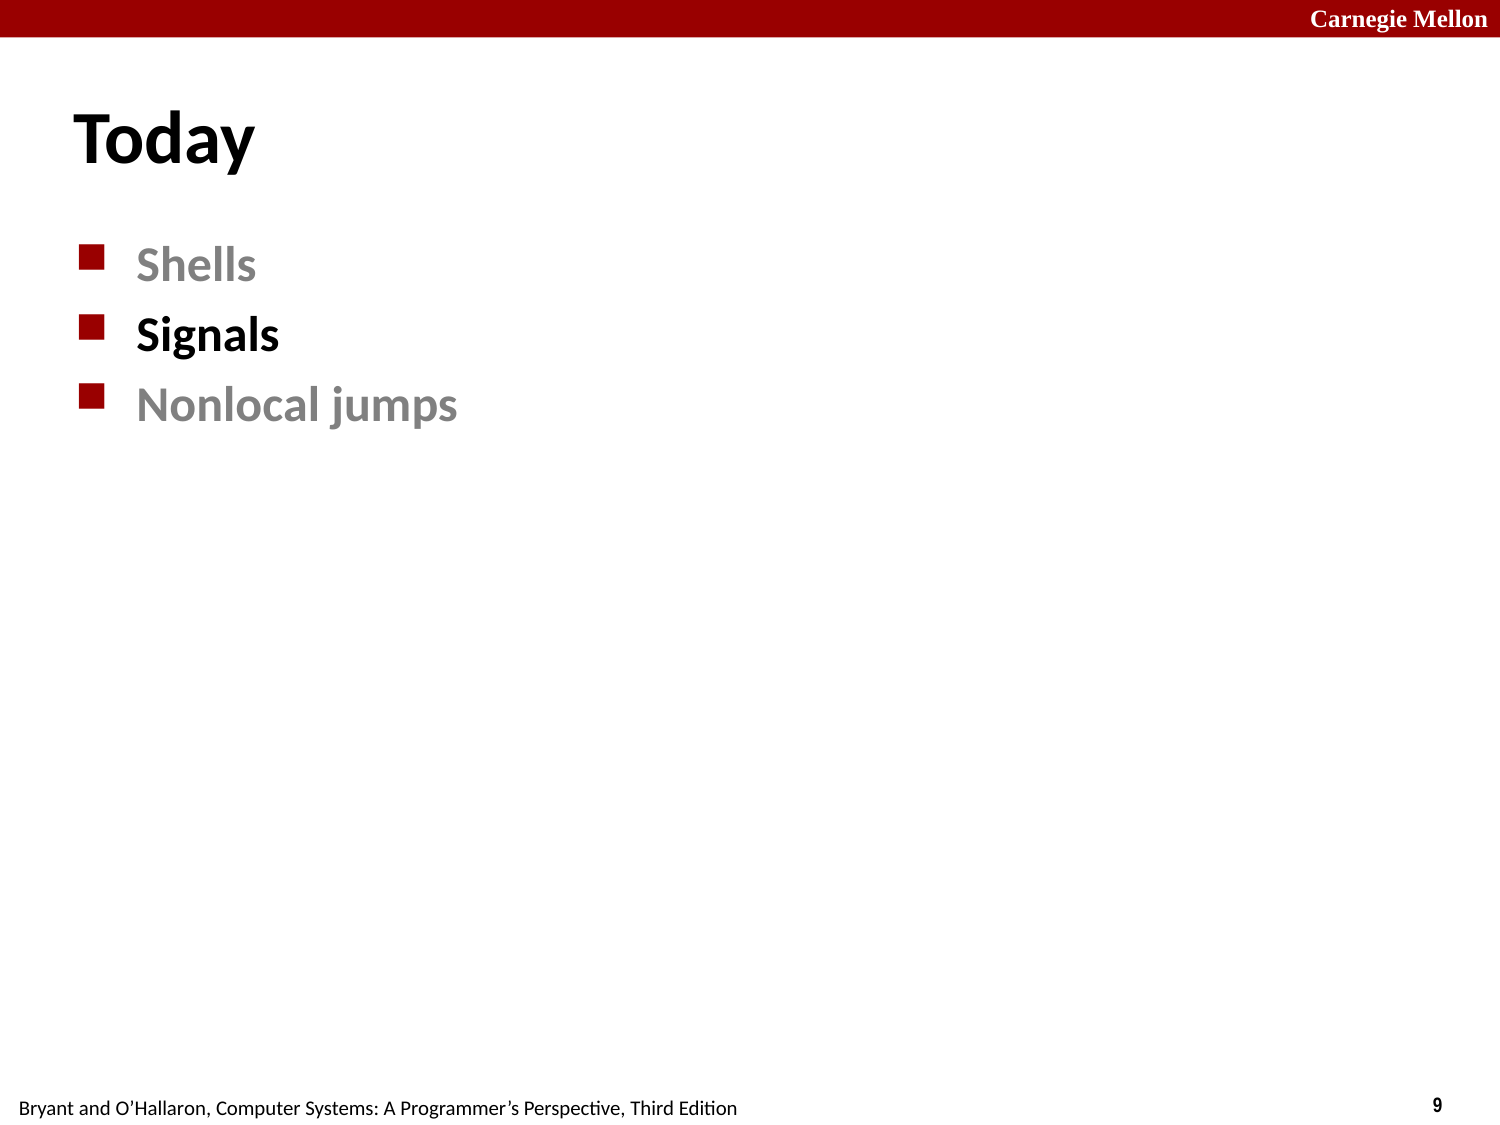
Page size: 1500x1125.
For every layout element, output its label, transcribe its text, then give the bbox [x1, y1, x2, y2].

list Shells Signals Nonlocal jumps [64, 223, 1361, 1040]
title Today [58, 71, 1305, 197]
